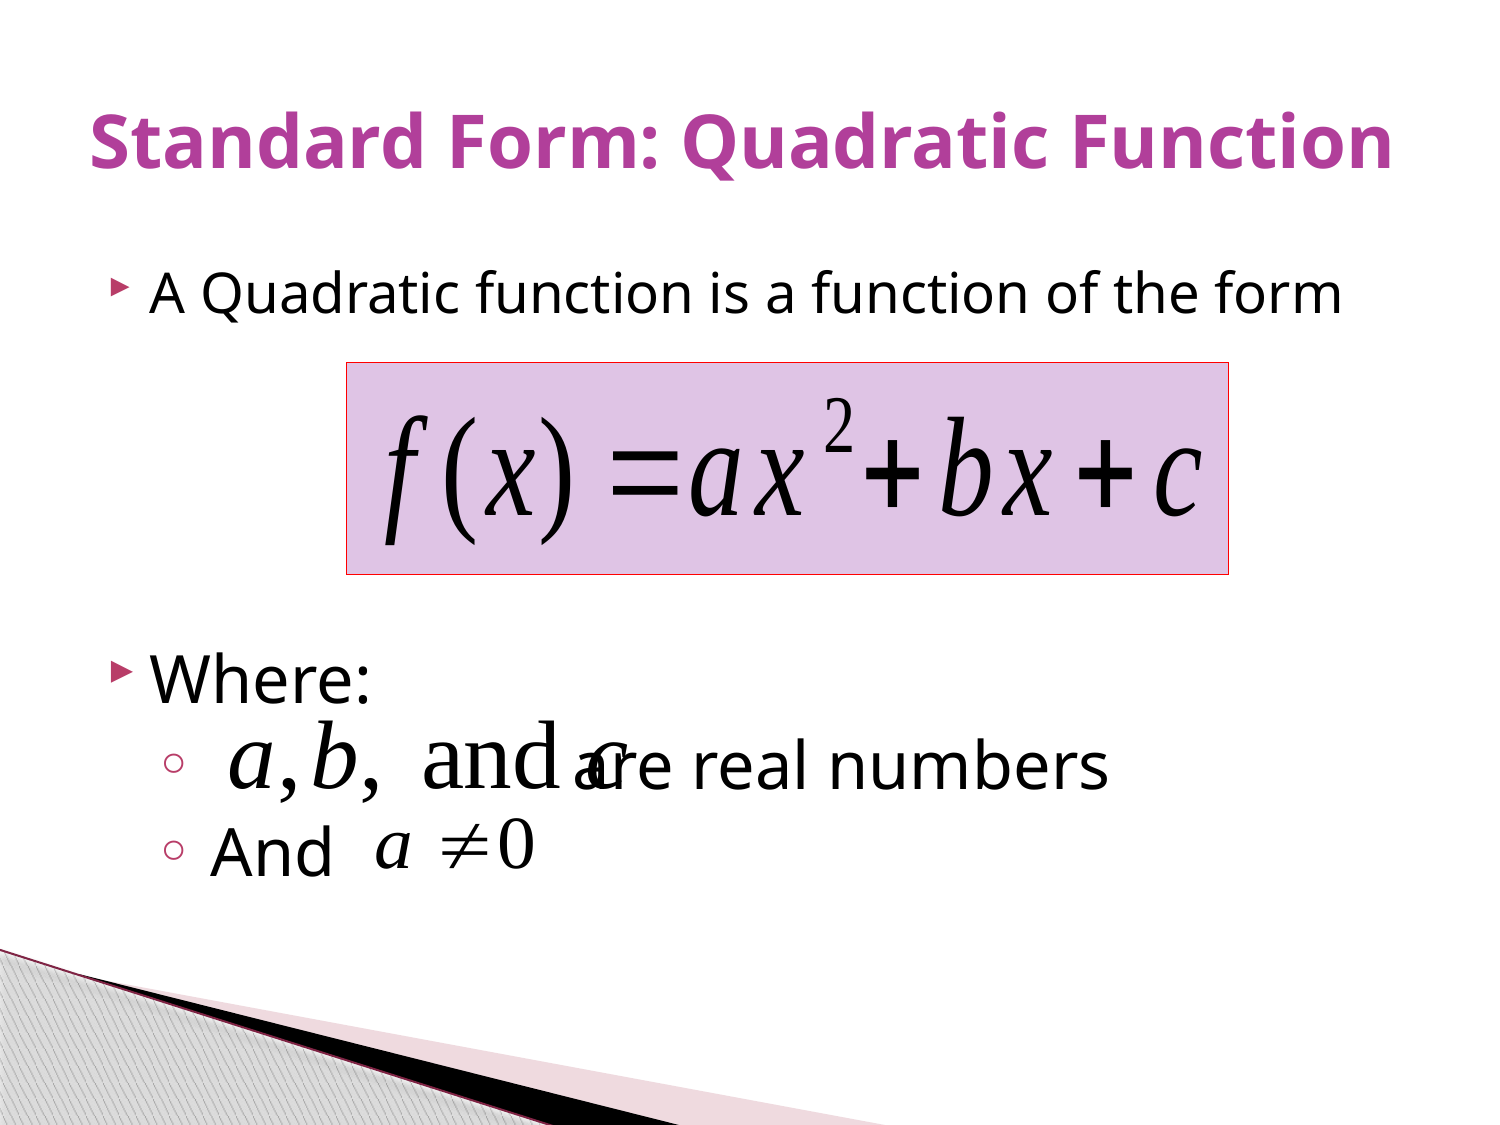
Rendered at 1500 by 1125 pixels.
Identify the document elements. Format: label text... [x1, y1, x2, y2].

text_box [212, 699, 651, 830]
list A Quadratic function is a function of the form Where: are real numbers And [75, 249, 1425, 993]
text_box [362, 841, 551, 888]
title Standard Form: Quadratic Function [75, 45, 1425, 233]
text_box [346, 362, 1229, 576]
